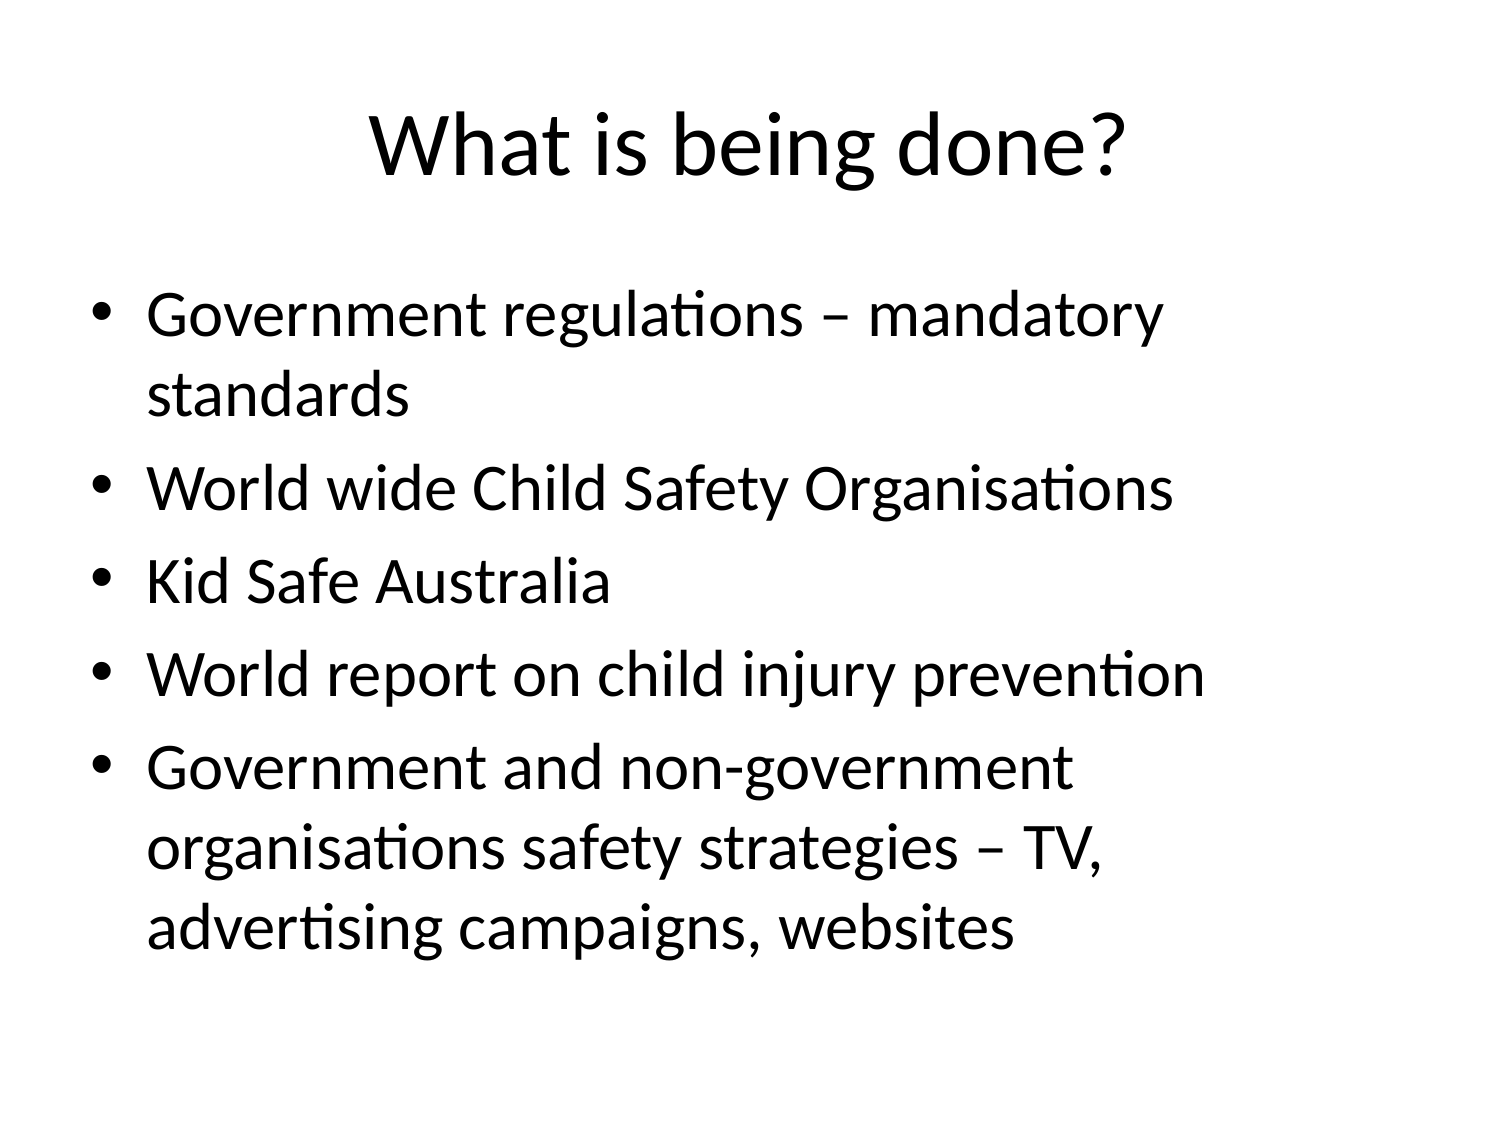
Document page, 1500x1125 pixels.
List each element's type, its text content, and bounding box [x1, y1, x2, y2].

list Government regulations – mandatory standards World wide Child Safety Organisations Kid Safe Australia World report on child injury prevention Government and non-government organisations safety strategies – TV, advertising campaigns, websites [75, 262, 1425, 1005]
title What is being done? [75, 45, 1425, 233]
